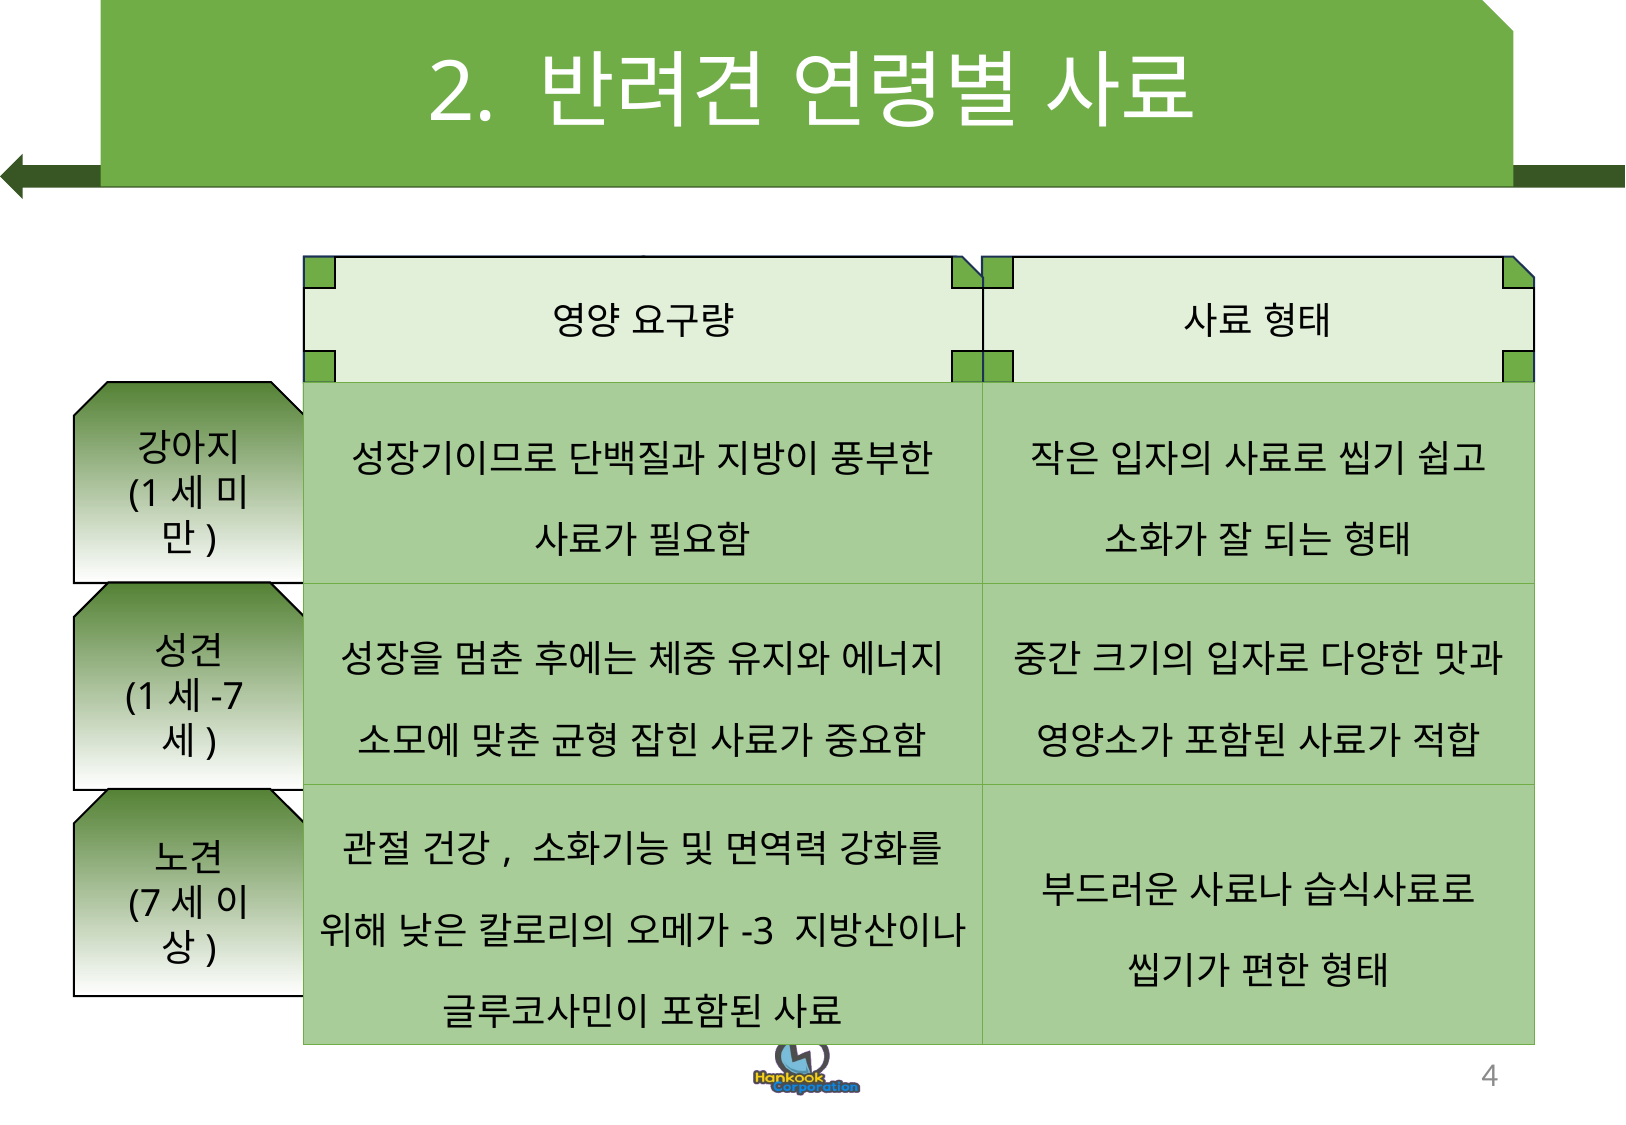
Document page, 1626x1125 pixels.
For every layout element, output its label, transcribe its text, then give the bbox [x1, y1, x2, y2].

text_box [302, 255, 985, 382]
text_box 성견 (1세-7세) [72, 581, 303, 791]
text_box 강아지 (1세 미만) [72, 381, 303, 585]
table_cell 부드러운 사료나 습식사료로 씹기가 편한 형태 [983, 785, 1534, 1044]
picture [743, 1045, 871, 1103]
table_header 성장기이므로 단백질과 지방이 풍부한 사료가 필요함 [304, 383, 982, 583]
slide_number 4 [1147, 1045, 1514, 1103]
table_cell 중간 크기의 입자로 다양한 맛과 영양소가 포함된 사료가 적합 [983, 584, 1534, 784]
table_cell 관절 건강, 소화기능 및 면역력 강화를 위해 낮은 칼로리의 오메가-3 지방산이나 글루코사민이 포함된 사료 [304, 785, 982, 1044]
title 2. 반려견 연령별 사료 [0, 0, 1625, 187]
text_box 사료 형태 [985, 256, 1535, 382]
text_box 노견 (7세 이상) [72, 787, 303, 998]
table_header 작은 입자의 사료로 씹기 쉽고 소화가 잘 되는 형태 [983, 383, 1534, 583]
table_cell 성장을 멈춘 후에는 체중 유지와 에너지 소모에 맞춘 균형 잡힌 사료가 중요함 [304, 584, 982, 784]
text_box [980, 255, 1536, 384]
text_box 영양 요구량 [303, 256, 984, 382]
